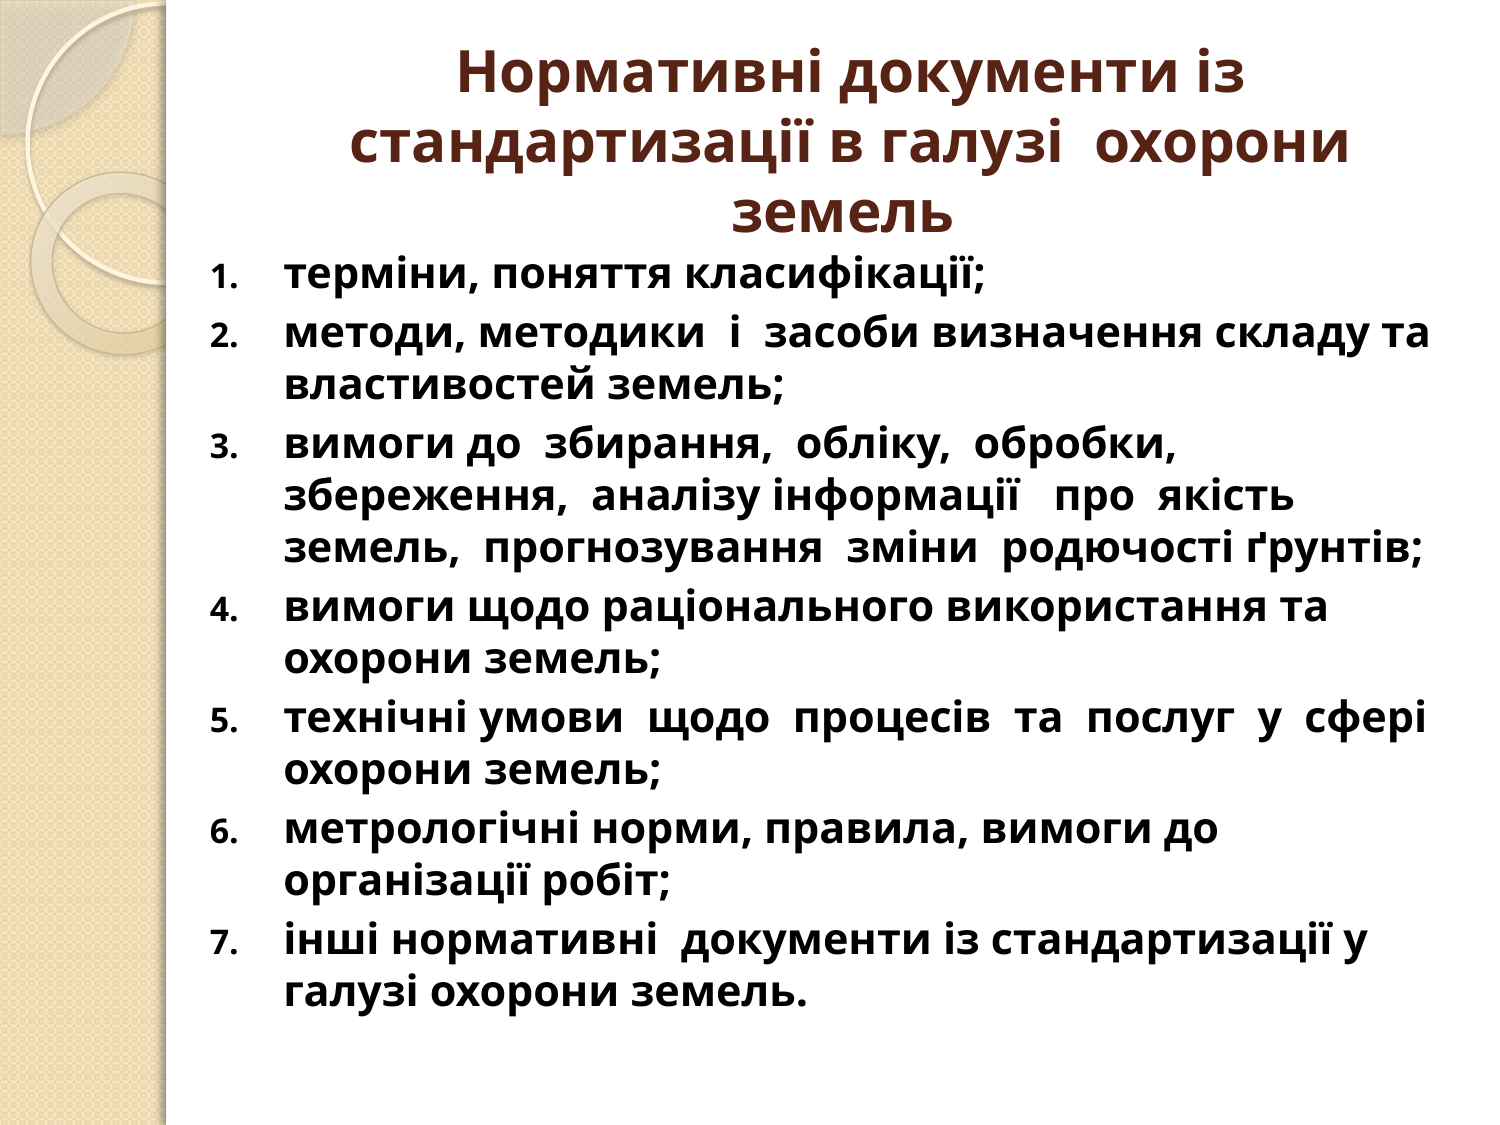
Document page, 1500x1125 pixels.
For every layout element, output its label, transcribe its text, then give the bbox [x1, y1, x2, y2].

title Нормативні документи із стандартизації в галузі охорони земель [235, 45, 1466, 233]
list терміни, поняття класифікації; методи, методики і засоби визначення складу та властивостей земель; вимоги до збирання, обліку, обробки, збереження, аналізу інформації про якість земель, прогнозування зміни родючості ґрунтів; вимоги щодо раціонального використання та охорони земель; технічні умови щодо процесів та послуг у сфері охорони земель; метрологічні норми, правила, вимоги до організації робіт; інші нормативні документи із стандартизації у галузі охорони земель. [182, 237, 1466, 1026]
